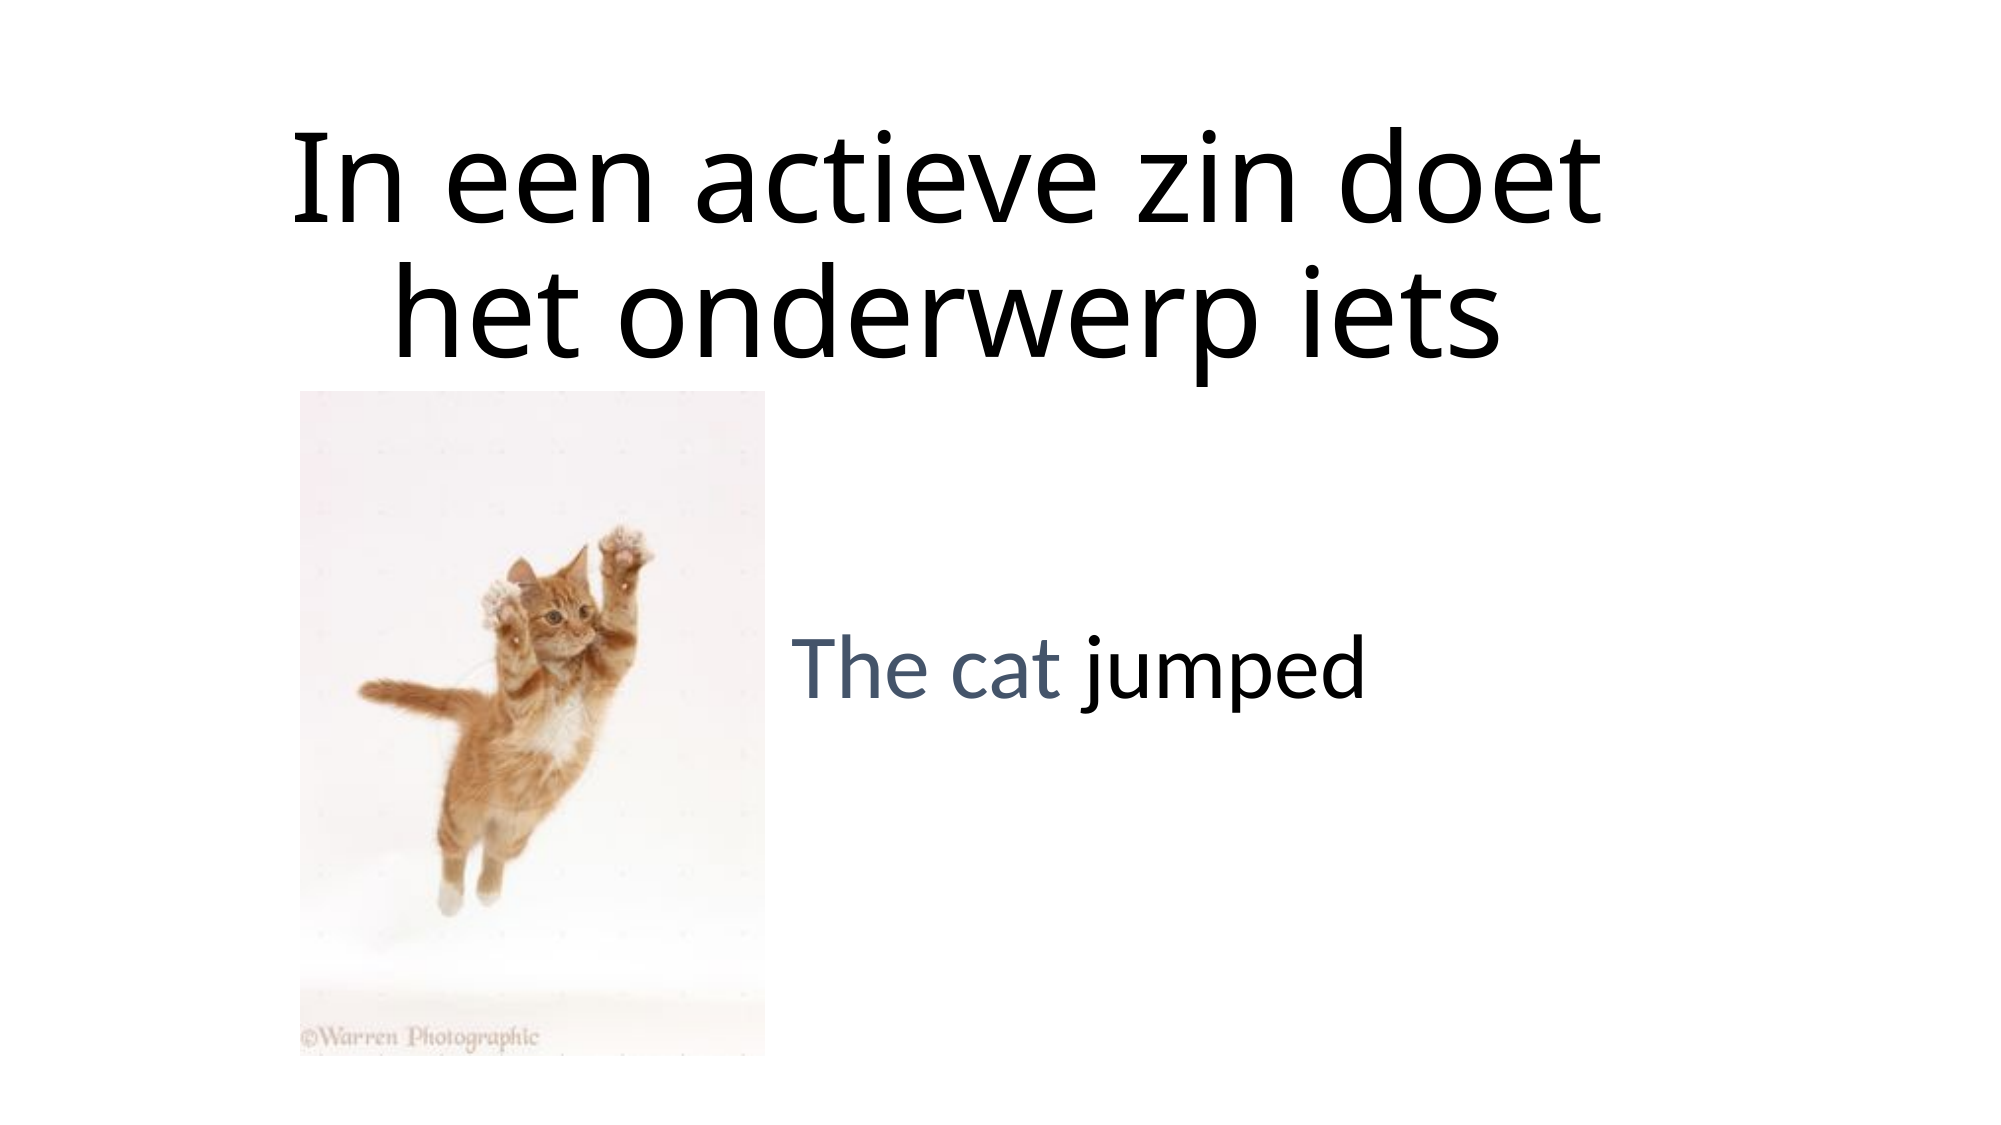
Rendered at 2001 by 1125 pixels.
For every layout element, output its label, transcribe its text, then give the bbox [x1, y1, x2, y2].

picture [300, 391, 765, 1056]
subtitle The cat jumped [765, 611, 1831, 884]
title In een actieve zin doet het onderwerp iets [197, 0, 1698, 392]
